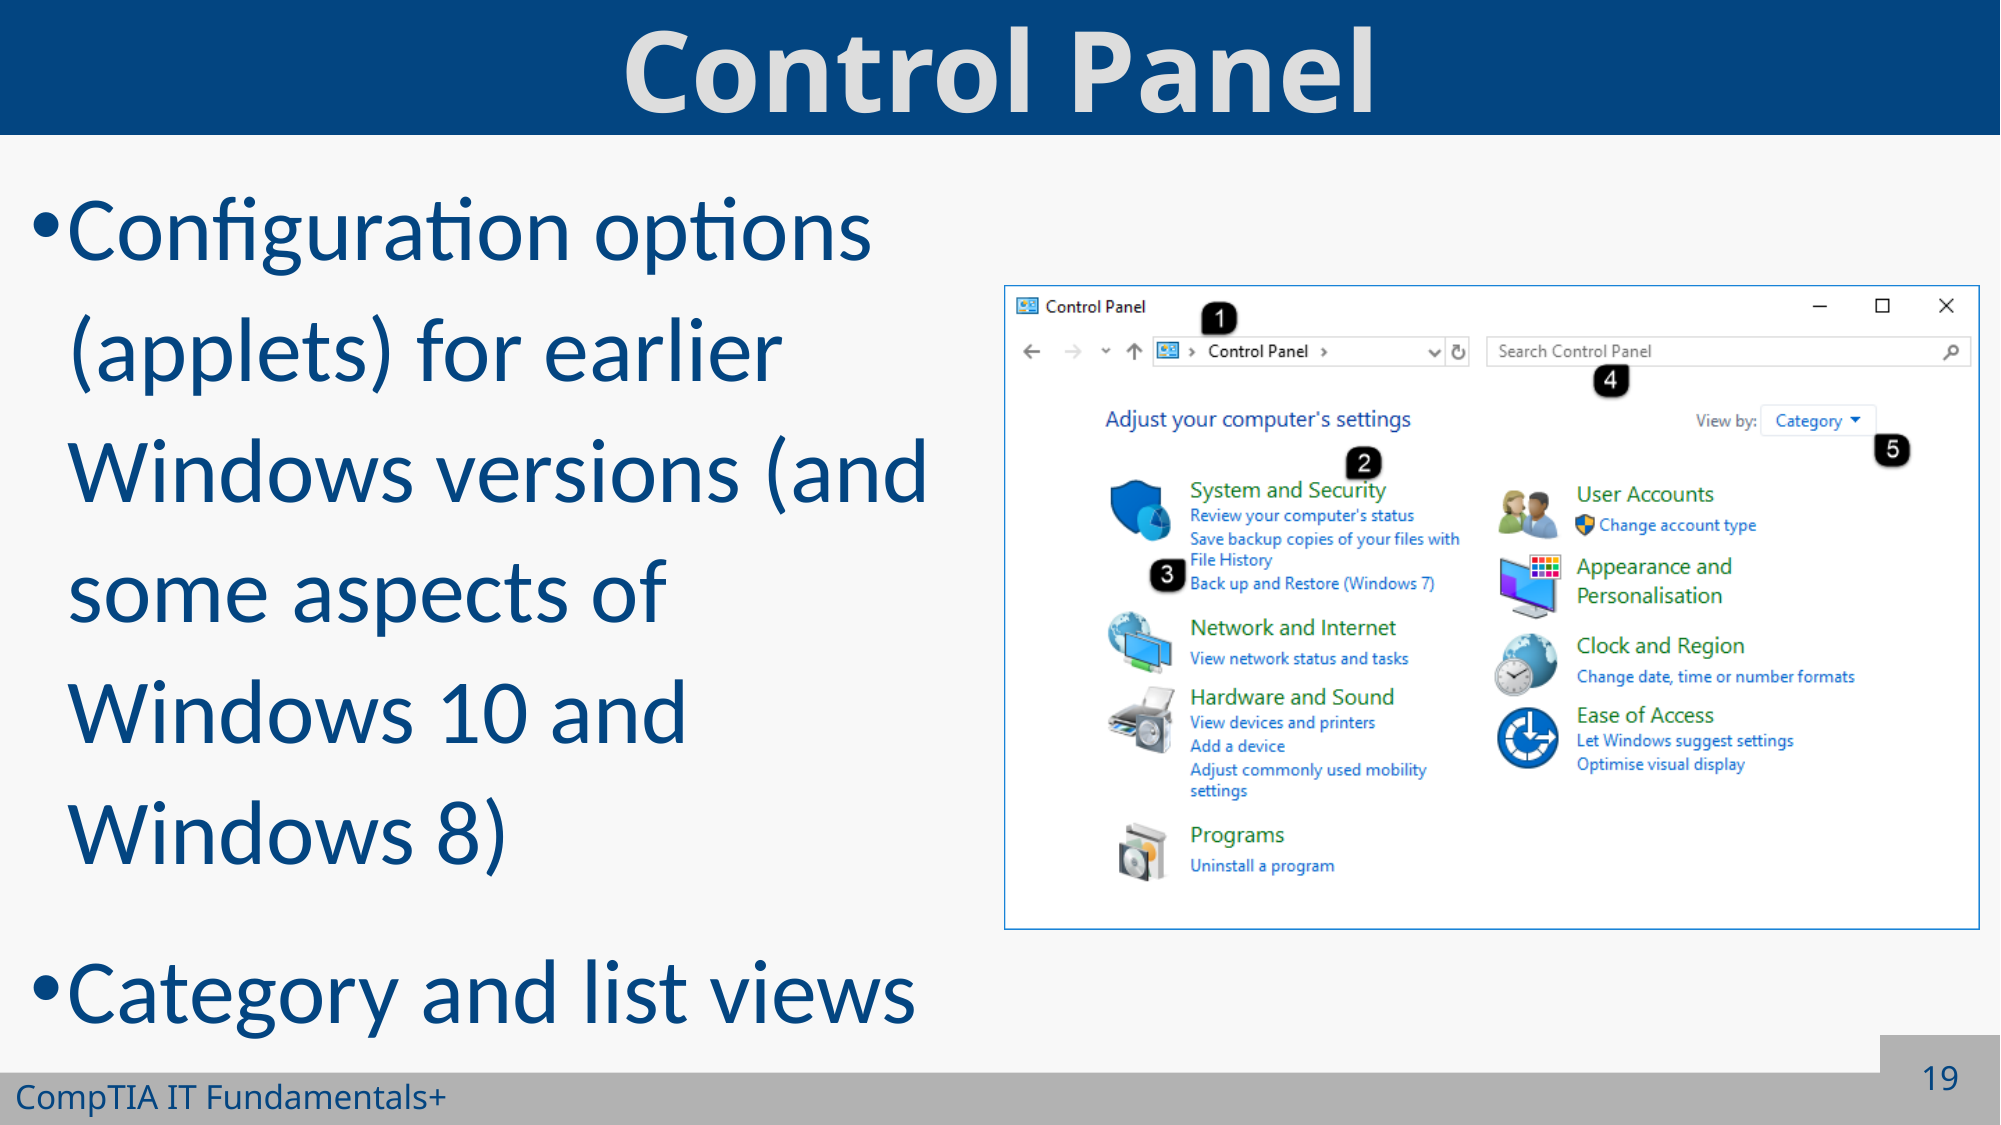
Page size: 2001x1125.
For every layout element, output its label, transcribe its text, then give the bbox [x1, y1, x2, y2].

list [1004, 285, 1980, 930]
title Control Panel [0, 0, 2000, 135]
footer CompTIA IT Fundamentals+ [0, 1072, 1880, 1125]
slide_number 19 [1880, 1035, 2000, 1125]
list Configuration options (applets) for earlier Windows versions (and some aspects of Windows 10 and Windows 8) Category and list views [15, 149, 990, 1065]
